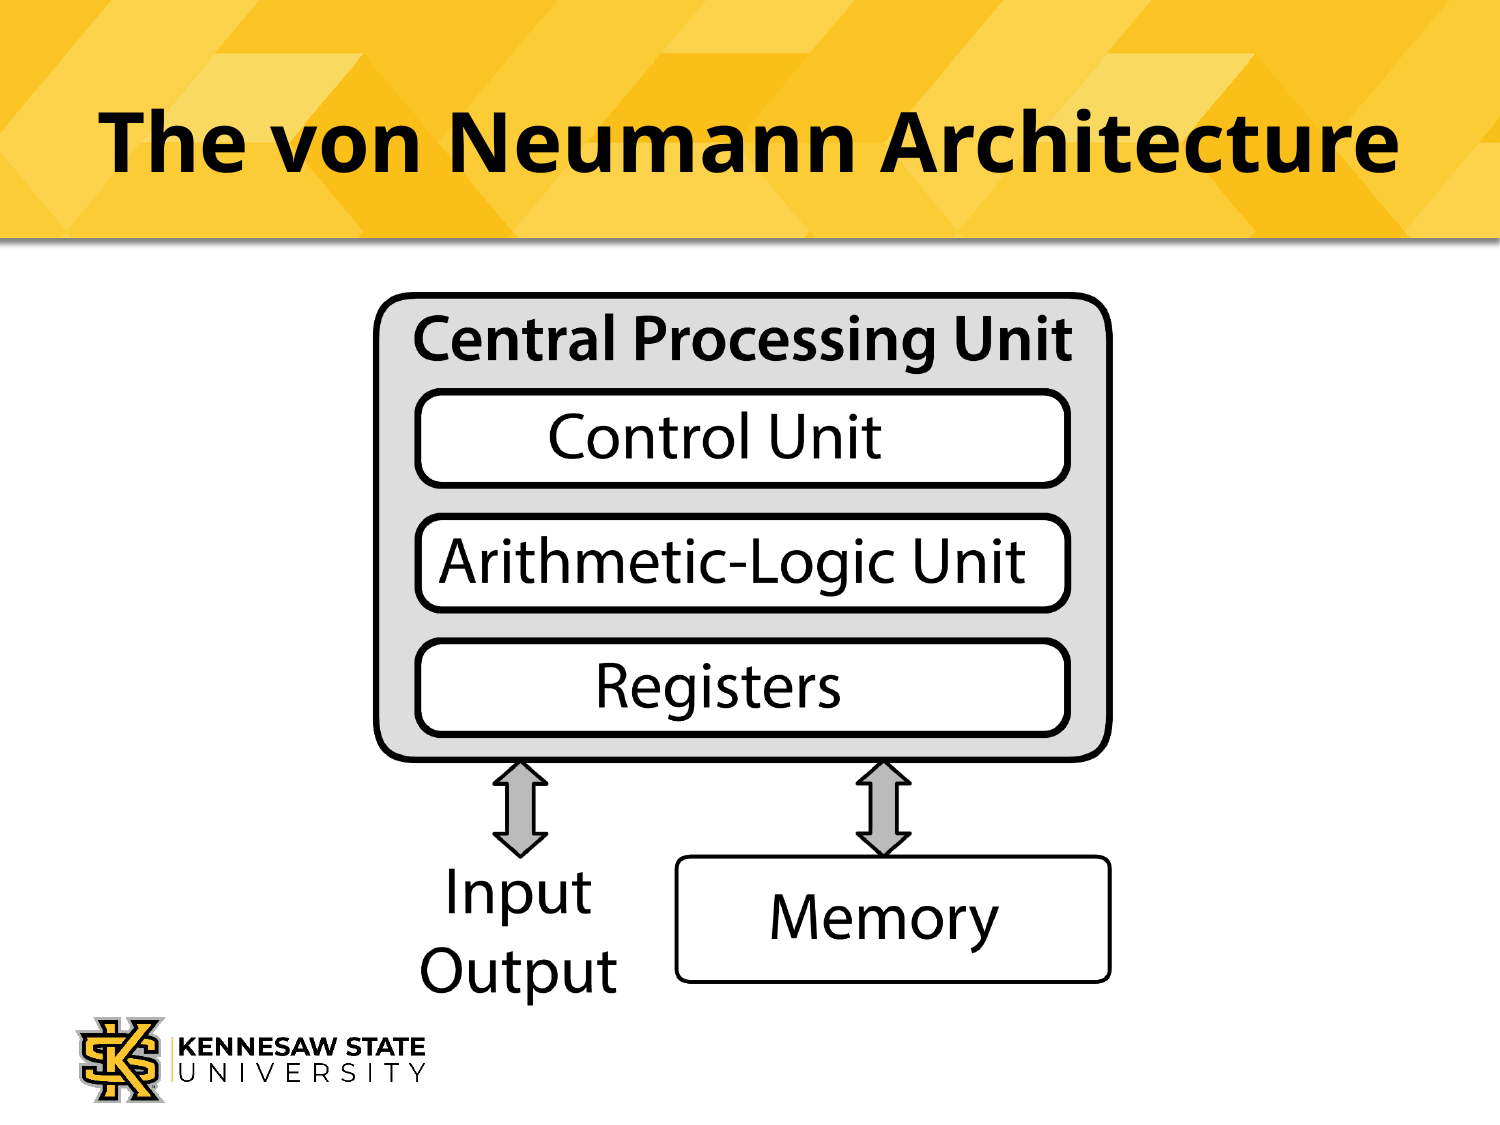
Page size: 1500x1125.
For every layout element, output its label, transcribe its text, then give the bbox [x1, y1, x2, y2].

title The von Neumann Architecture [75, 45, 1425, 233]
picture [0, 0, 1500, 1103]
